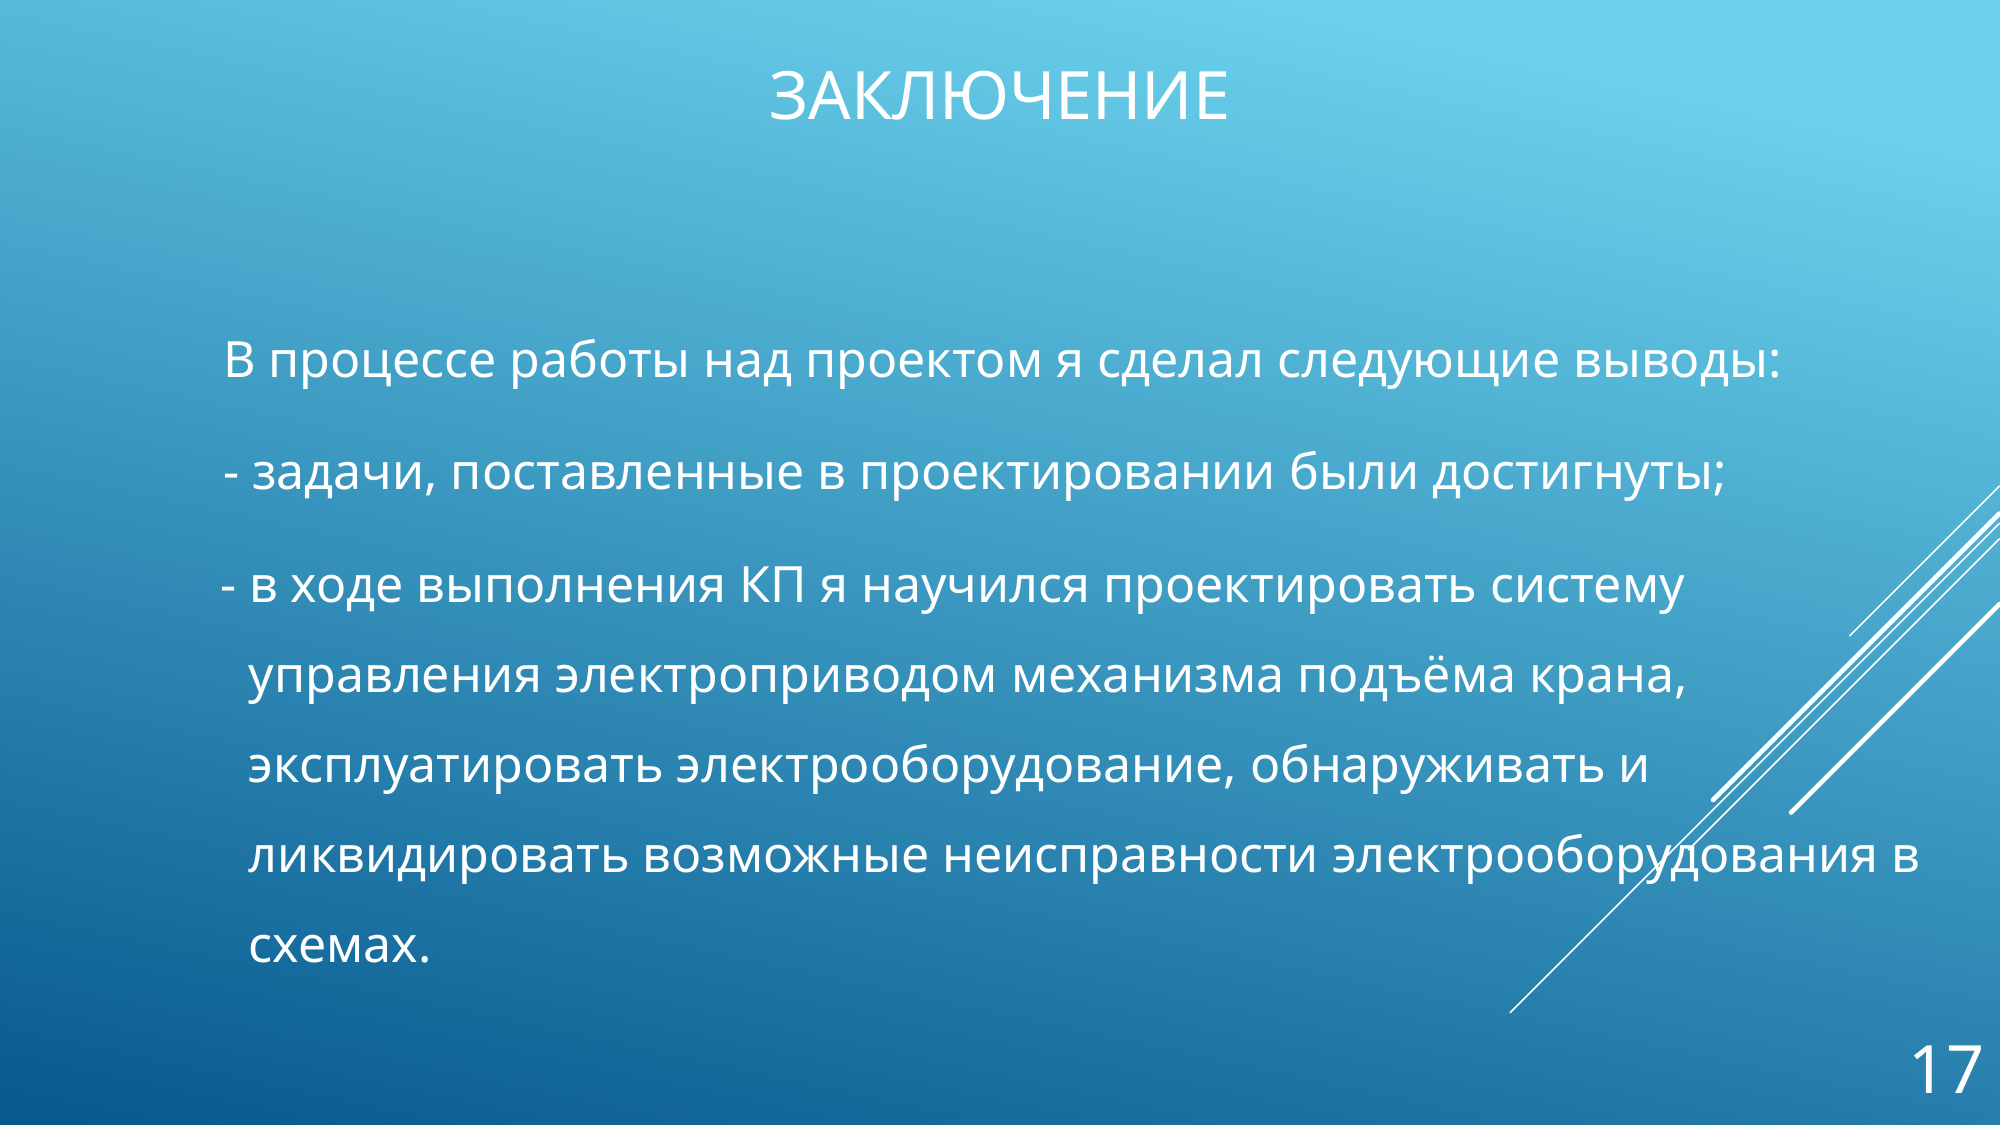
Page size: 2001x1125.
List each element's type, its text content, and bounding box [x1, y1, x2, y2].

slide_number 17 [1787, 988, 2000, 1125]
title Заключение [0, 0, 2000, 187]
list В процессе работы над проектом я сделал следующие выводы: - задачи, поставленные в проектировании были достигнуты; - в ходе выполнения КП я научился проектировать систему управления электроприводом механизма подъёма крана, эксплуатировать электрооборудование, обнаруживать и ликвидировать возможные неисправности электрооборудования в схемах. [86, 289, 1951, 1074]
